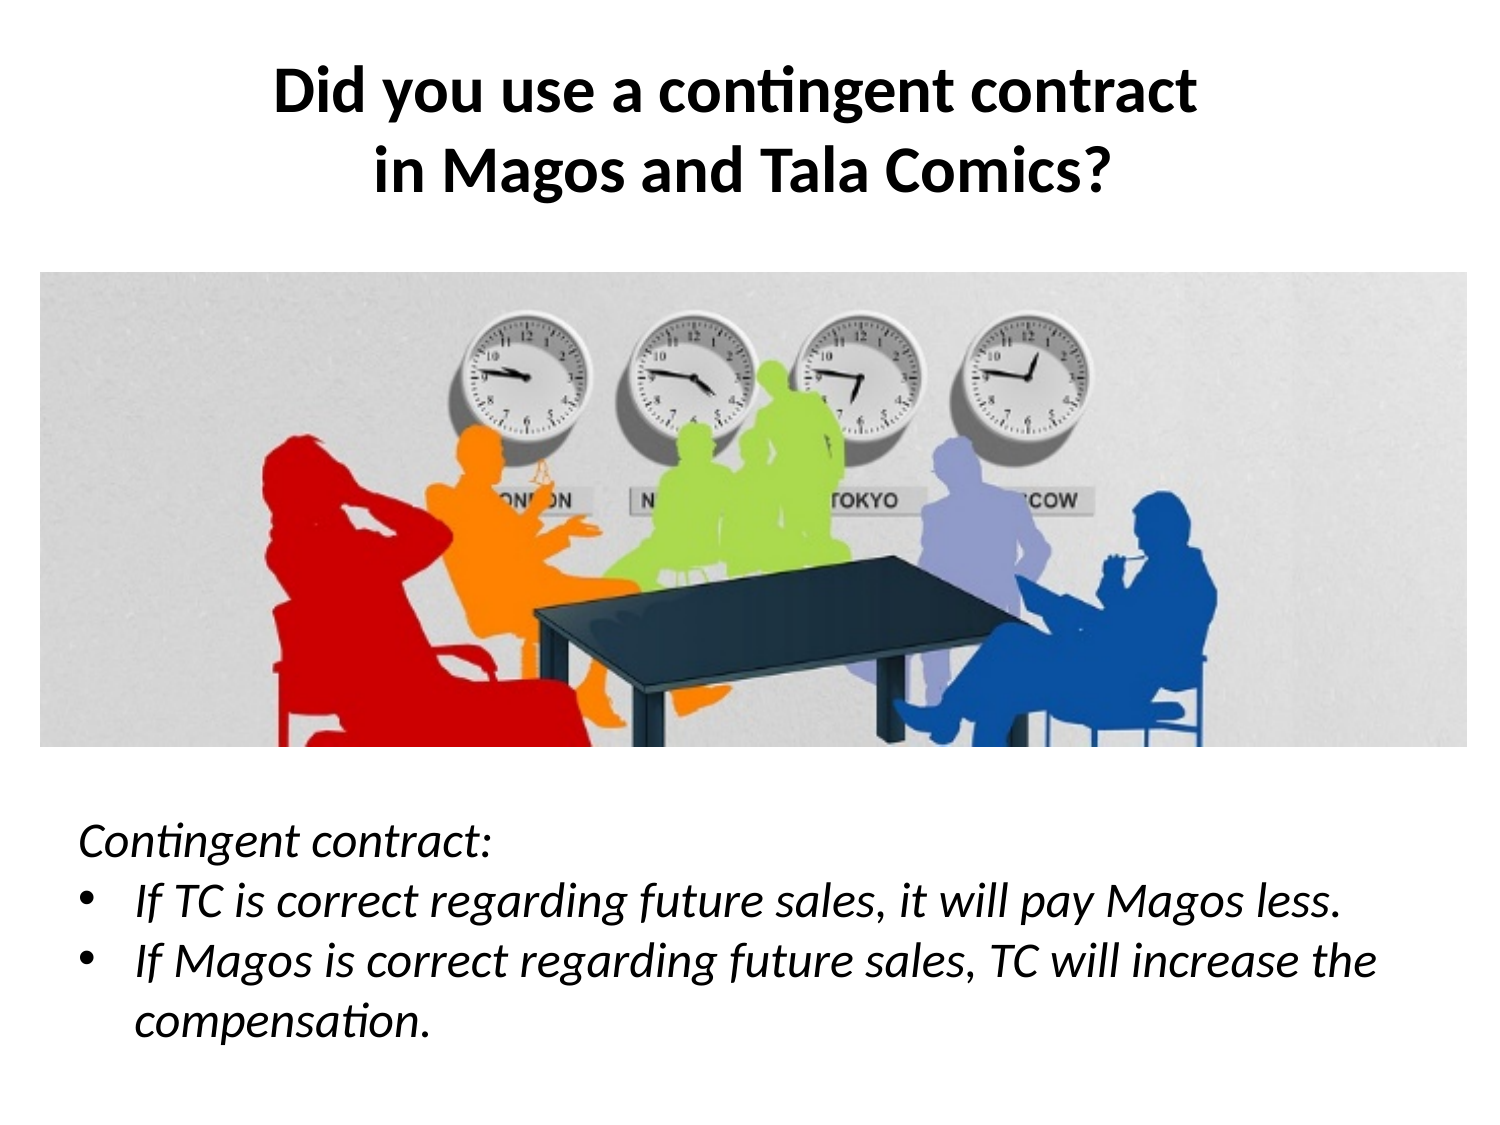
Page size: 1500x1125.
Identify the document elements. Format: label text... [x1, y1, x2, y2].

picture [40, 272, 1468, 747]
text_box Contingent contract: If TC is correct regarding future sales, it will pay Magos less. If Magos is correct regarding future sales, TC will increase the compensation. [63, 800, 1440, 1055]
title Did you use a contingent contract in Magos and Tala Comics? [55, 31, 1433, 220]
